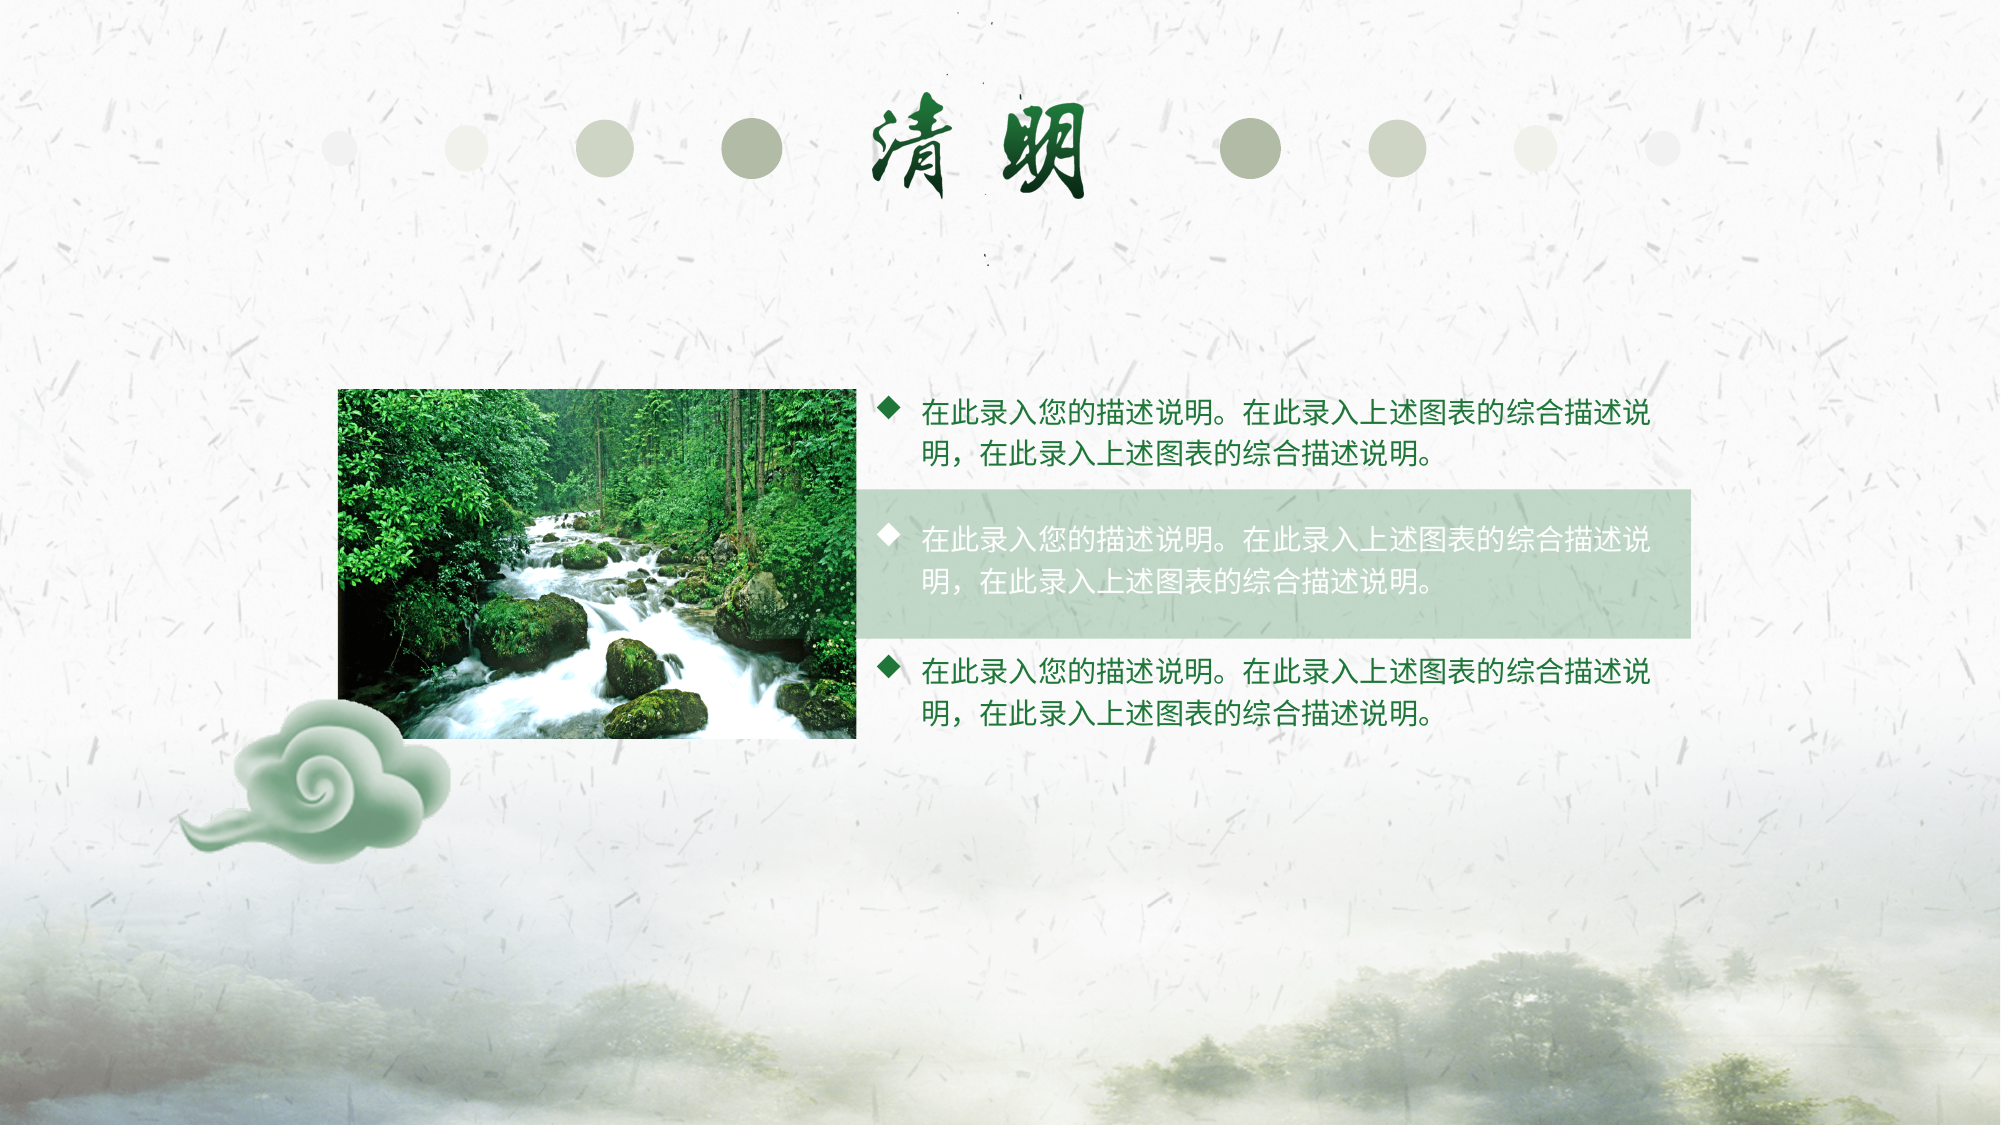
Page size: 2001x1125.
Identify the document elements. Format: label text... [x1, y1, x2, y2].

picture [0, 0, 2001, 1125]
text_box 在此录入您的描述说明。在此录入上述图表的综合描述说明，在此录入上述图表的综合描述说明。 [874, 611, 1676, 730]
text_box [749, 488, 1692, 640]
text_box 在此录入您的描述说明。在此录入上述图表的综合描述说明，在此录入上述图表的综合描述说明。 [874, 479, 1676, 599]
text_box 在此录入您的描述说明。在此录入上述图表的综合描述说明，在此录入上述图表的综合描述说明。 [874, 352, 1676, 471]
text_box [337, 389, 857, 739]
